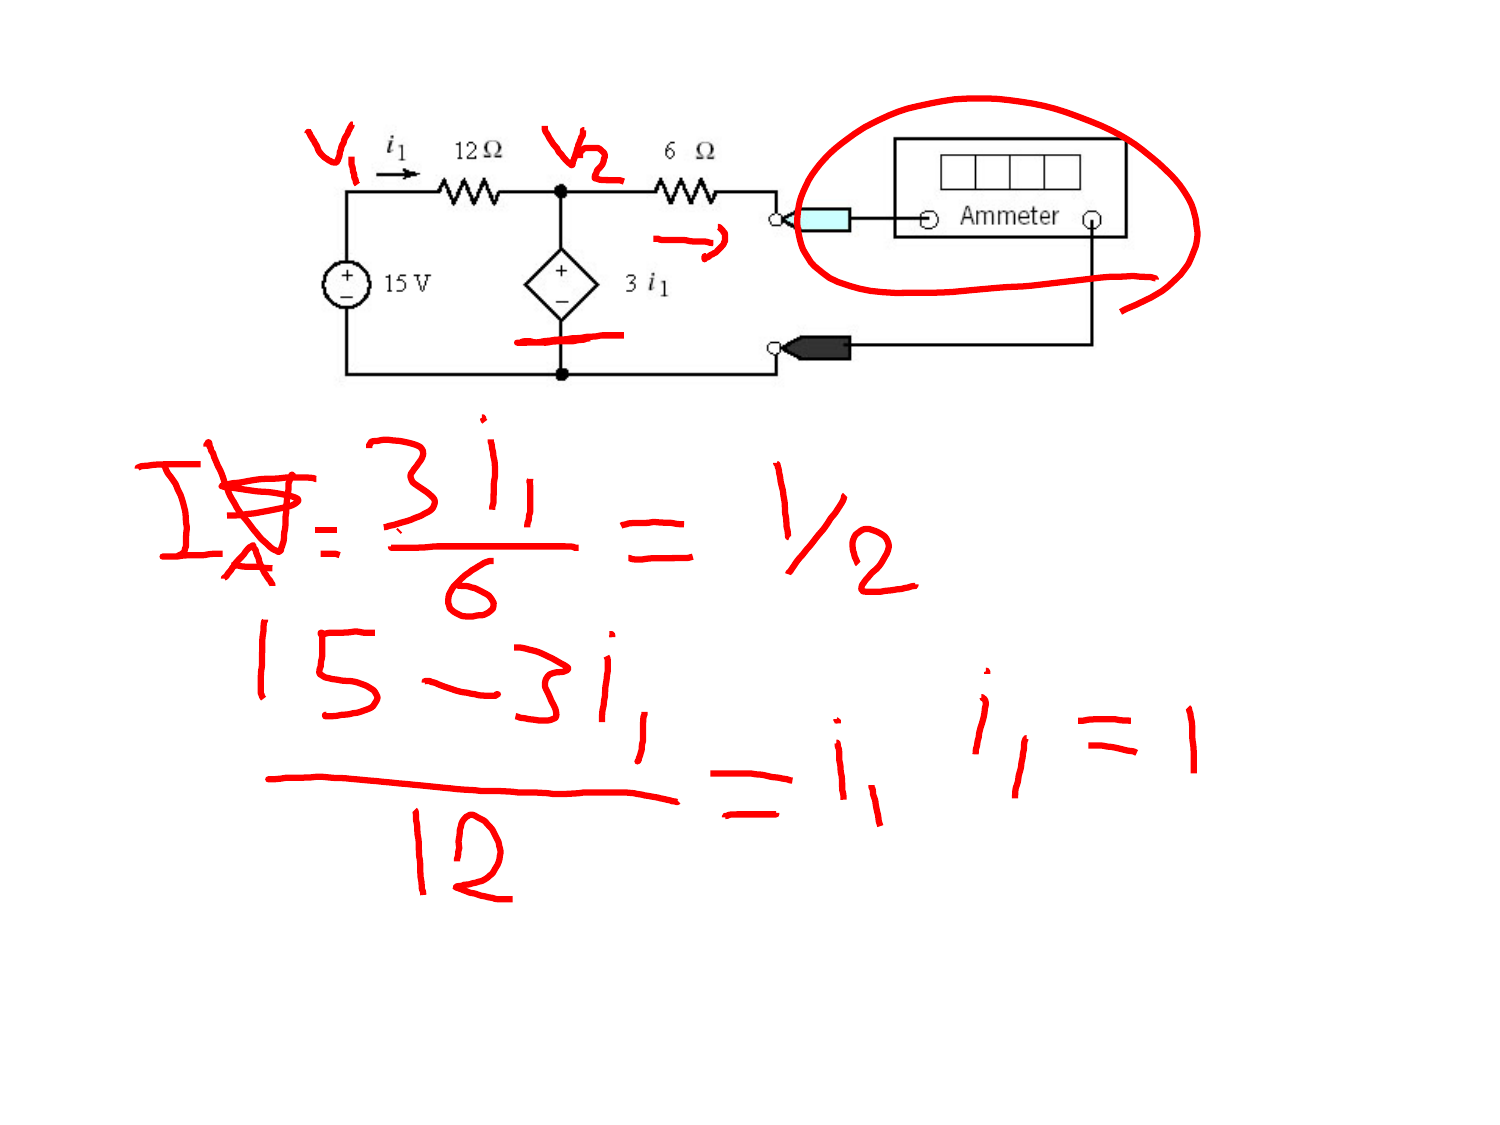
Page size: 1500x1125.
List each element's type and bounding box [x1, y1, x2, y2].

text_box [137, 98, 1198, 900]
